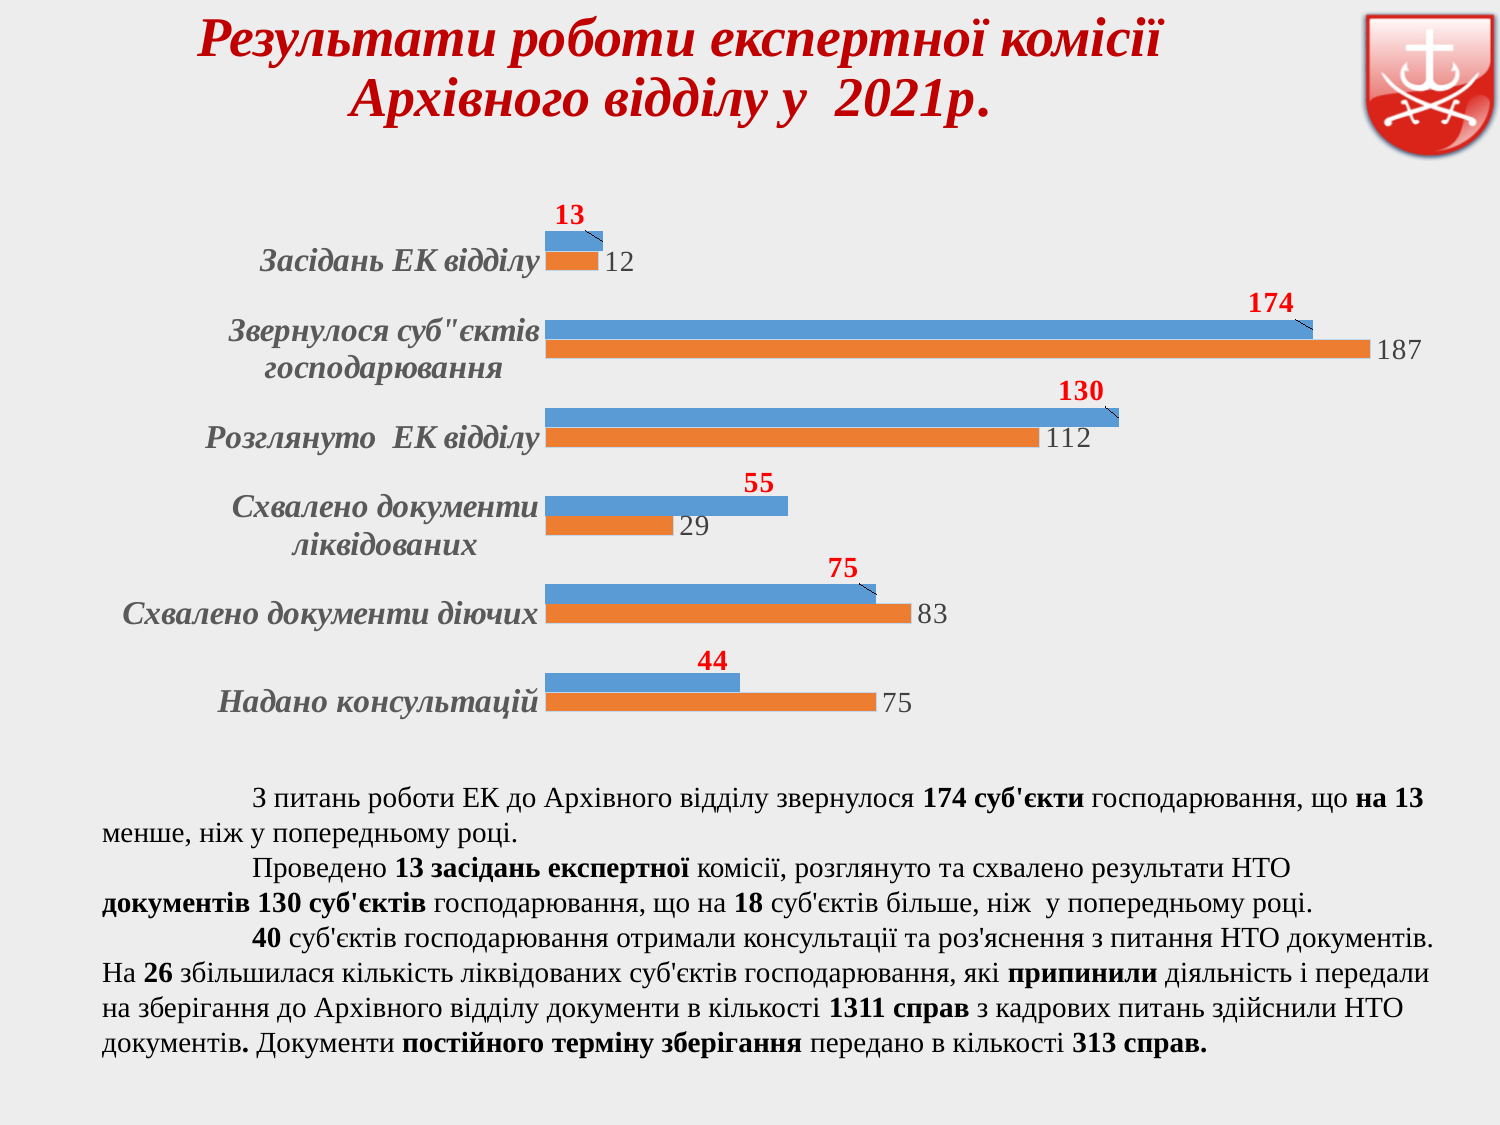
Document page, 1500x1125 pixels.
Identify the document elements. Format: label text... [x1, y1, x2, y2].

picture [1358, 8, 1500, 161]
text_box З питань роботи ЕК до Архівного відділу звернулося 174 суб'єкти господарювання, що на 13 менше, ніж у попередньому році. Проведено 13 засідань експертної комісії, розглянуто та схвалено результати НТО документів 130 суб'єктів господарювання, що на 18 суб'єктів більше, ніж у попередньому році. 40 суб'єктів господарювання отримали консультації та роз'яснення з питання НТО документів. На 26 збільшилася кількість ліквідованих суб'єктів господарювання, які припинили діяльність і передали на зберігання до Архівного відділу документи в кількості 1311 справ з кадрових питань здійснили НТО документів. Документи постійного терміну зберігання передано в кількості 313 справ. [87, 770, 1454, 1101]
chart [92, 136, 1428, 747]
title Результати роботи експертної комісії Архівного відділу у 2021р. [0, 0, 1500, 137]
